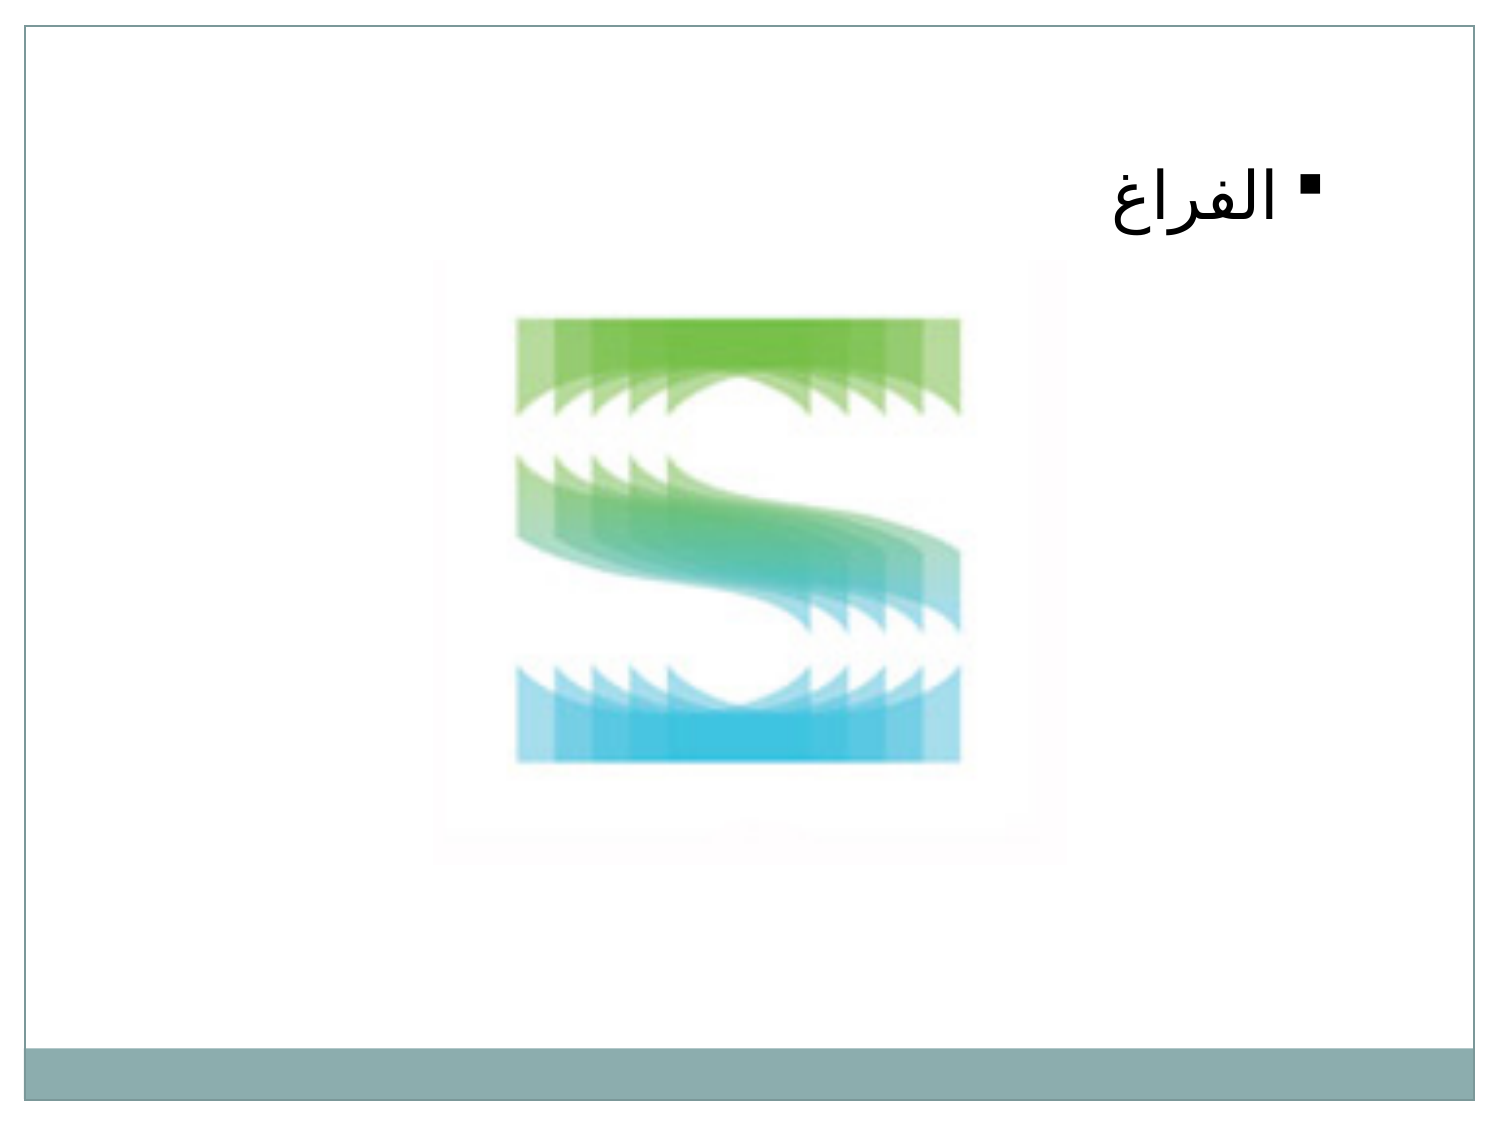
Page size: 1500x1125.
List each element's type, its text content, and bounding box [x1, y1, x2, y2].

picture [432, 260, 1068, 865]
text_box الفراغ [974, 145, 1341, 301]
